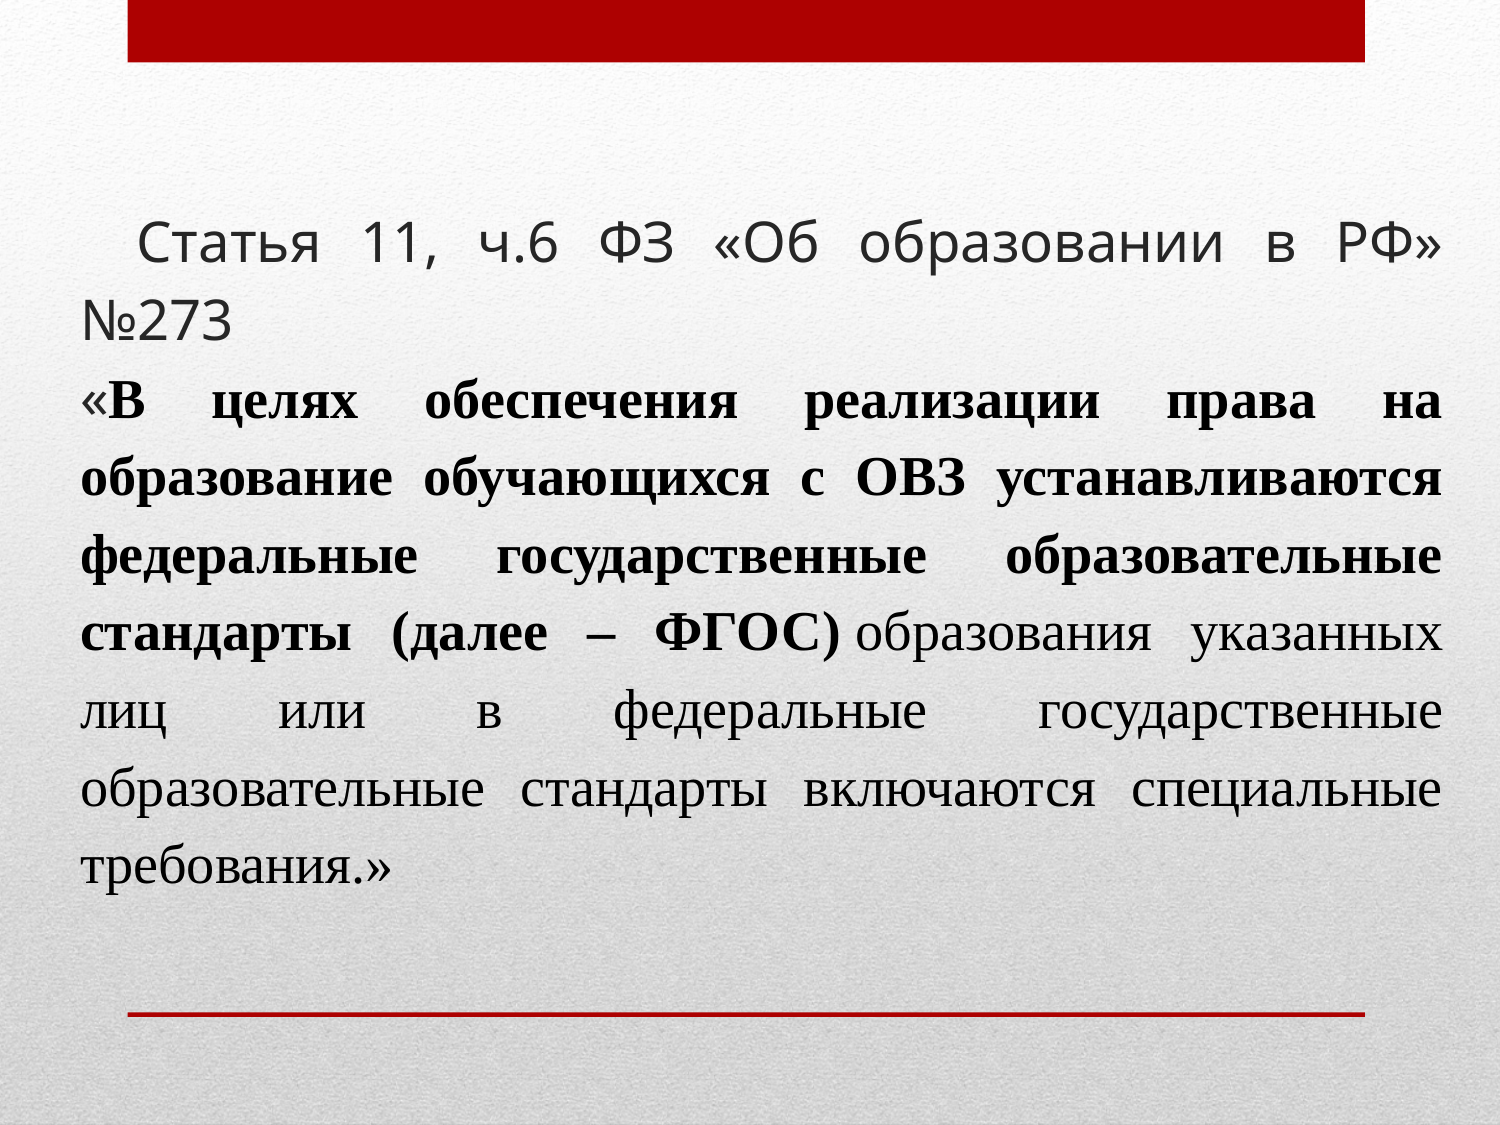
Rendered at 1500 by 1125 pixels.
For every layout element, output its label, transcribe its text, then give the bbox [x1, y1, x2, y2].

title Статья 11, ч.6 ФЗ «Об образовании в РФ» №273 «В целях обеспечения реализации права на образование обучающихся с ОВЗ устанавливаются федеральные государственные образовательные стандарты (далее – ФГОС) образования указанных лиц или в федеральные государственные образовательные стандарты включаются специальные требования.» [64, 113, 1459, 1013]
